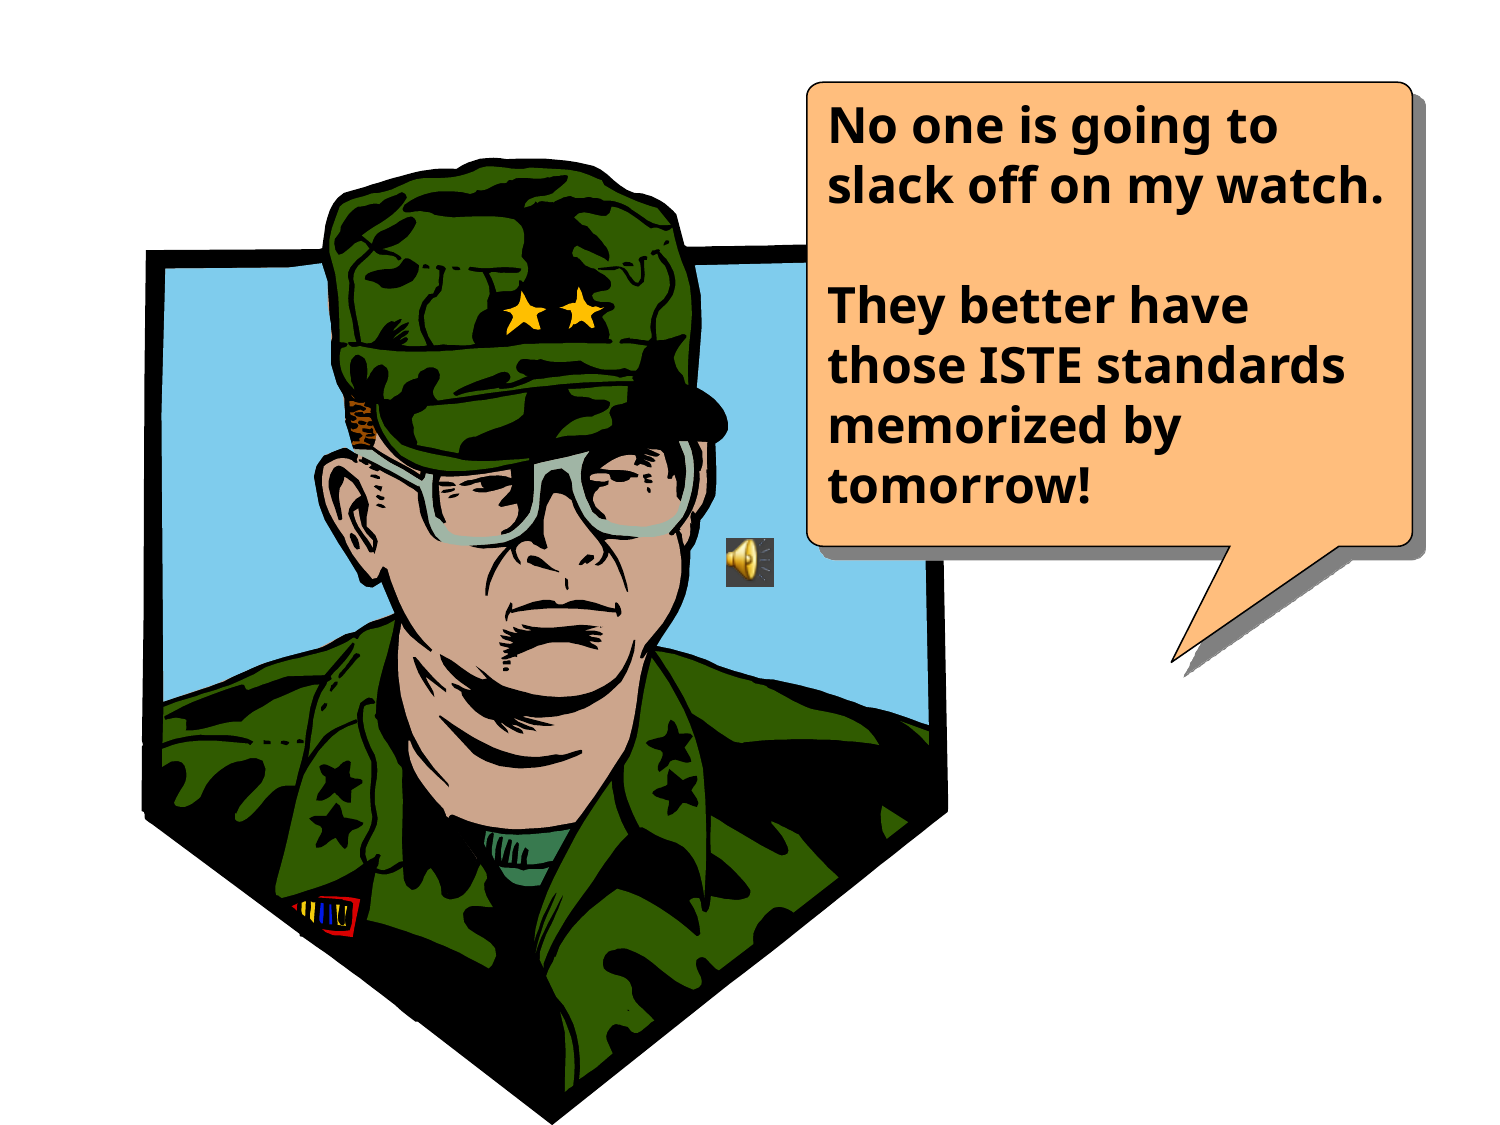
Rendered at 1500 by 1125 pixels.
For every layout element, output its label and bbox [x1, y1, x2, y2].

picture [724, 537, 776, 588]
text_box [0, 0, 1500, 1125]
